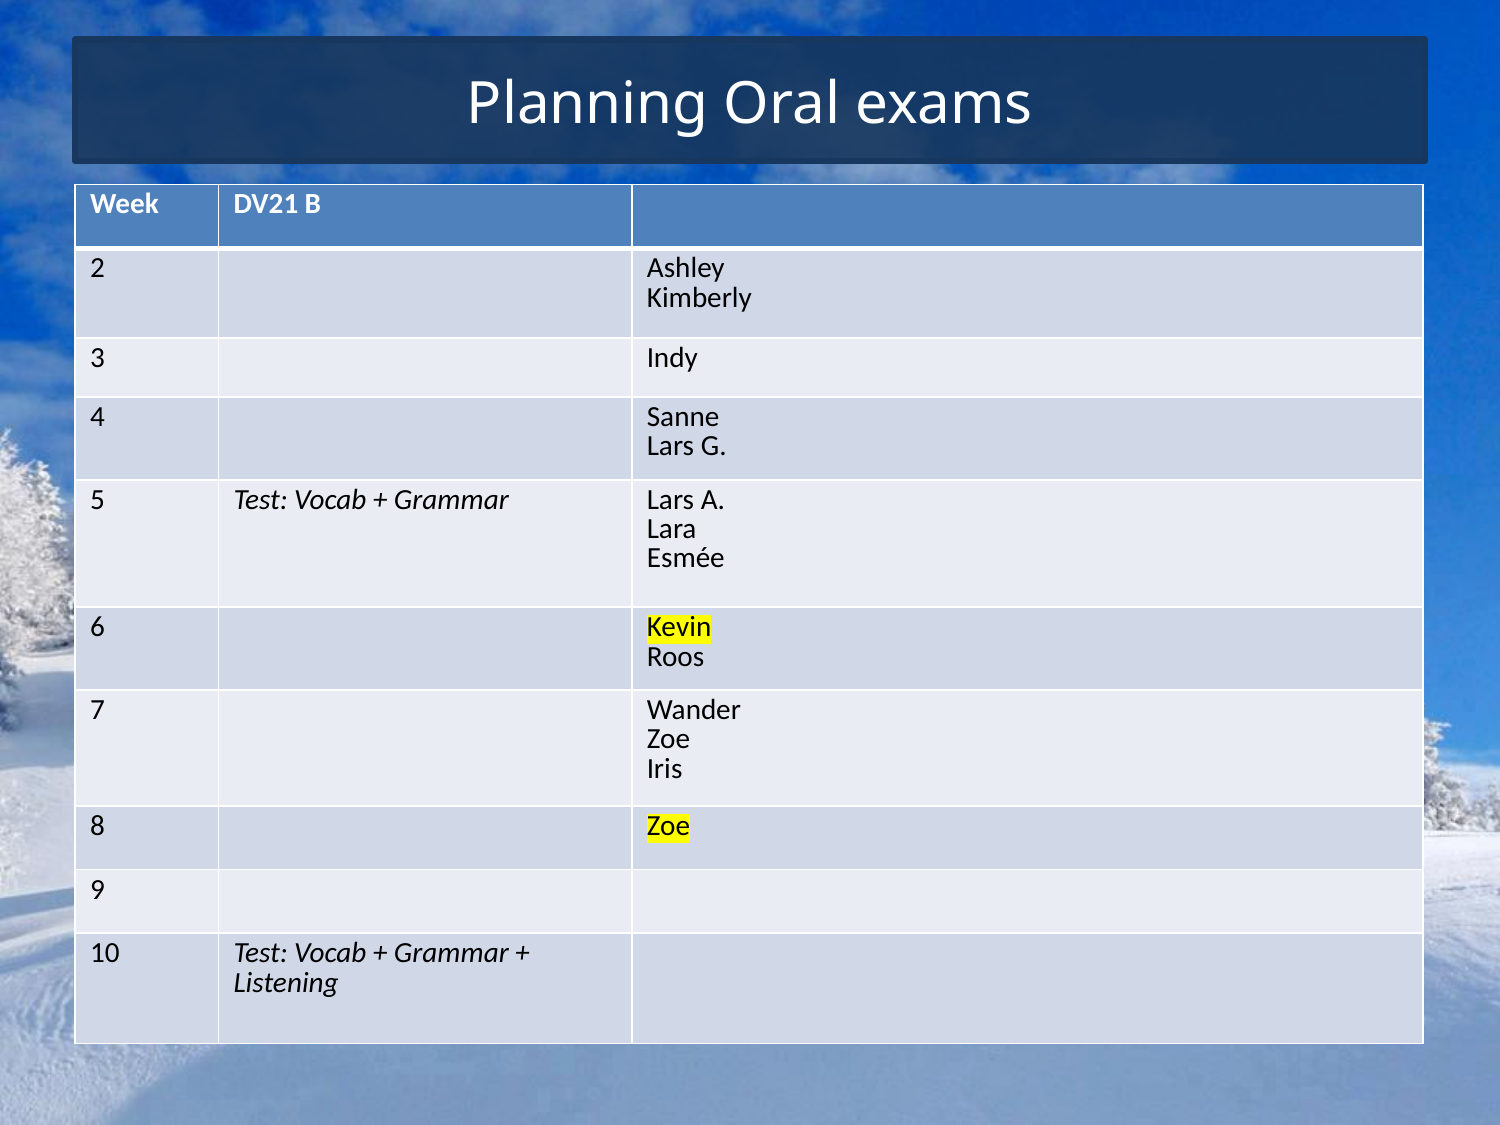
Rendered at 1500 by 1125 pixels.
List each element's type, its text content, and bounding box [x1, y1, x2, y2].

title Planning Oral exams [72, 36, 1428, 164]
table_cell 8 [76, 807, 218, 869]
table_cell [219, 807, 631, 869]
table_cell 10 [76, 934, 218, 1043]
table_cell 4 [76, 398, 218, 479]
picture [0, 0, 1500, 1125]
table_cell Sanne Lars G. [633, 398, 1422, 479]
table_cell 5 [76, 481, 218, 606]
table_cell [219, 608, 631, 689]
table_cell Ashley Kimberly [633, 251, 1422, 337]
table_cell Test: Vocab + Grammar [219, 481, 631, 606]
table_cell 2 [76, 251, 218, 337]
table_cell [633, 934, 1422, 1043]
table_header [633, 185, 1422, 246]
table_cell [219, 691, 631, 805]
table_header Week [76, 185, 218, 246]
table_cell [219, 251, 631, 337]
table_cell Wander Zoe Iris [633, 691, 1422, 805]
table_cell [219, 870, 631, 932]
table_cell Test: Vocab + Grammar + Listening [219, 934, 631, 1043]
table_cell [219, 339, 631, 396]
table_cell [219, 398, 631, 479]
table_cell 9 [76, 870, 218, 932]
table_header DV21 B [219, 185, 631, 246]
table_cell 6 [76, 608, 218, 689]
table_cell [633, 870, 1422, 932]
table_cell Indy [633, 339, 1422, 396]
table_cell Zoe [633, 807, 1422, 869]
table_cell Kevin Roos [633, 608, 1422, 689]
table_cell 3 [76, 339, 218, 396]
table_cell Lars A. Lara Esmée [633, 481, 1422, 606]
table_cell 7 [76, 691, 218, 805]
